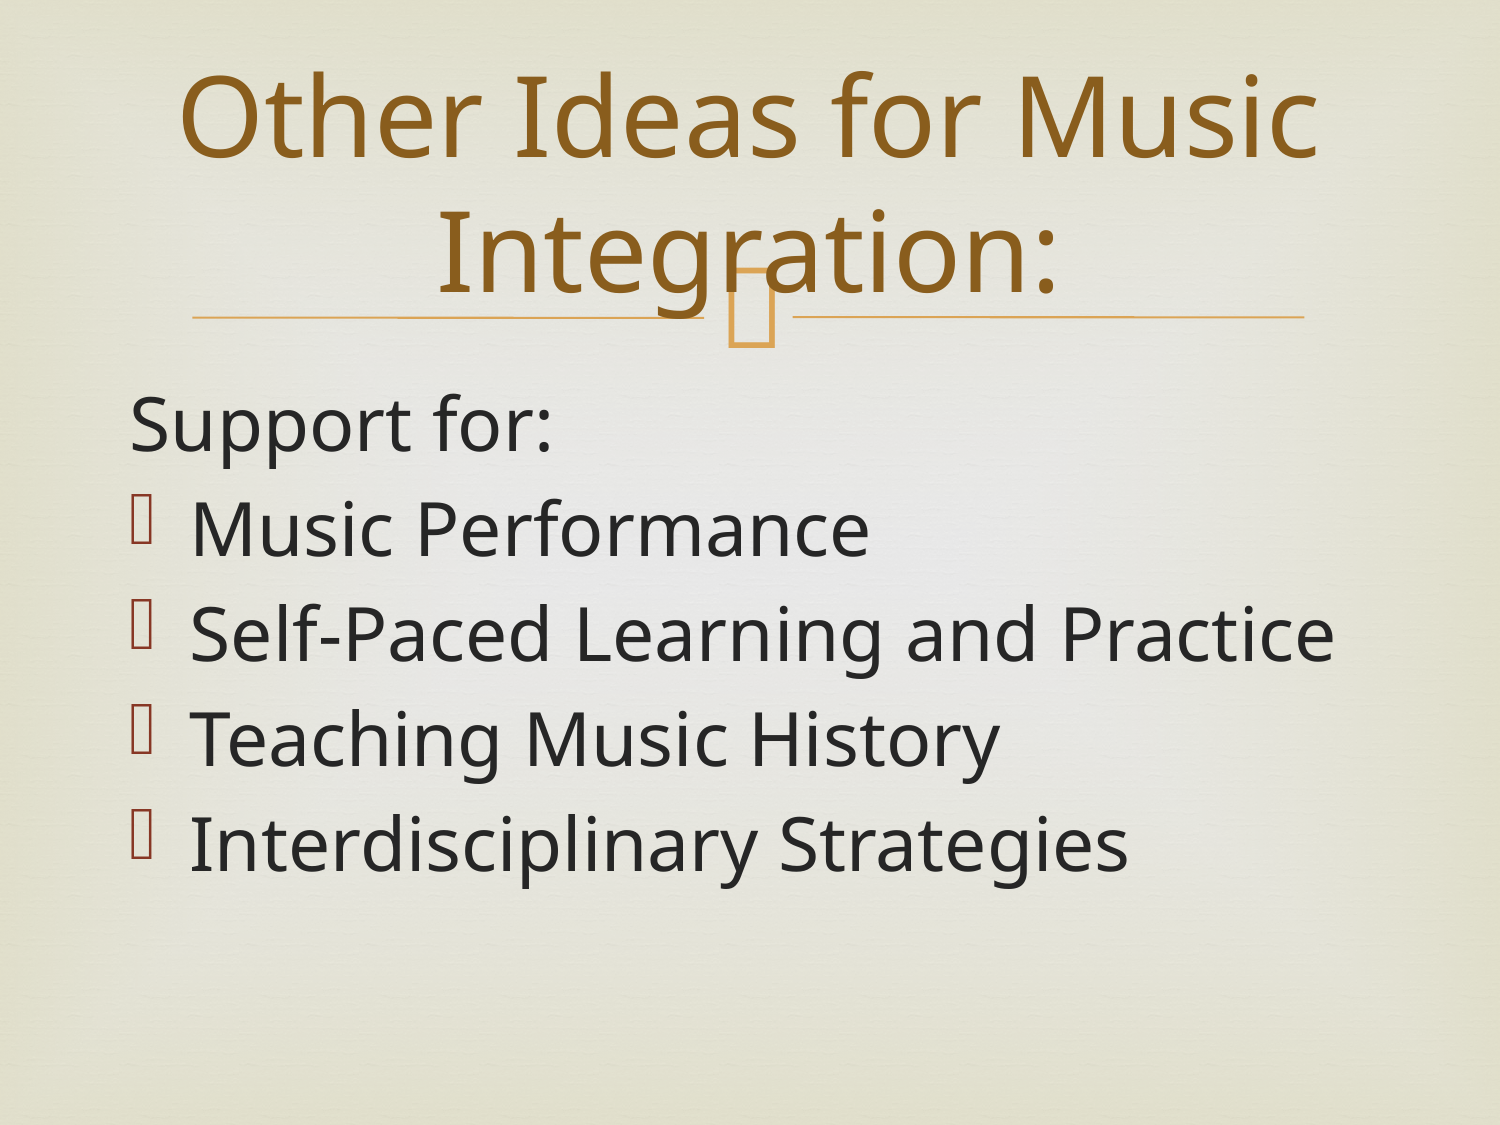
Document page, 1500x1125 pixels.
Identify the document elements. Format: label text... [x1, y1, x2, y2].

title Other Ideas for Music Integration: [112, 93, 1386, 267]
list Support for: Music Performance Self-Paced Learning and Practice Teaching Music History Interdisciplinary Strategies [114, 368, 1386, 1005]
